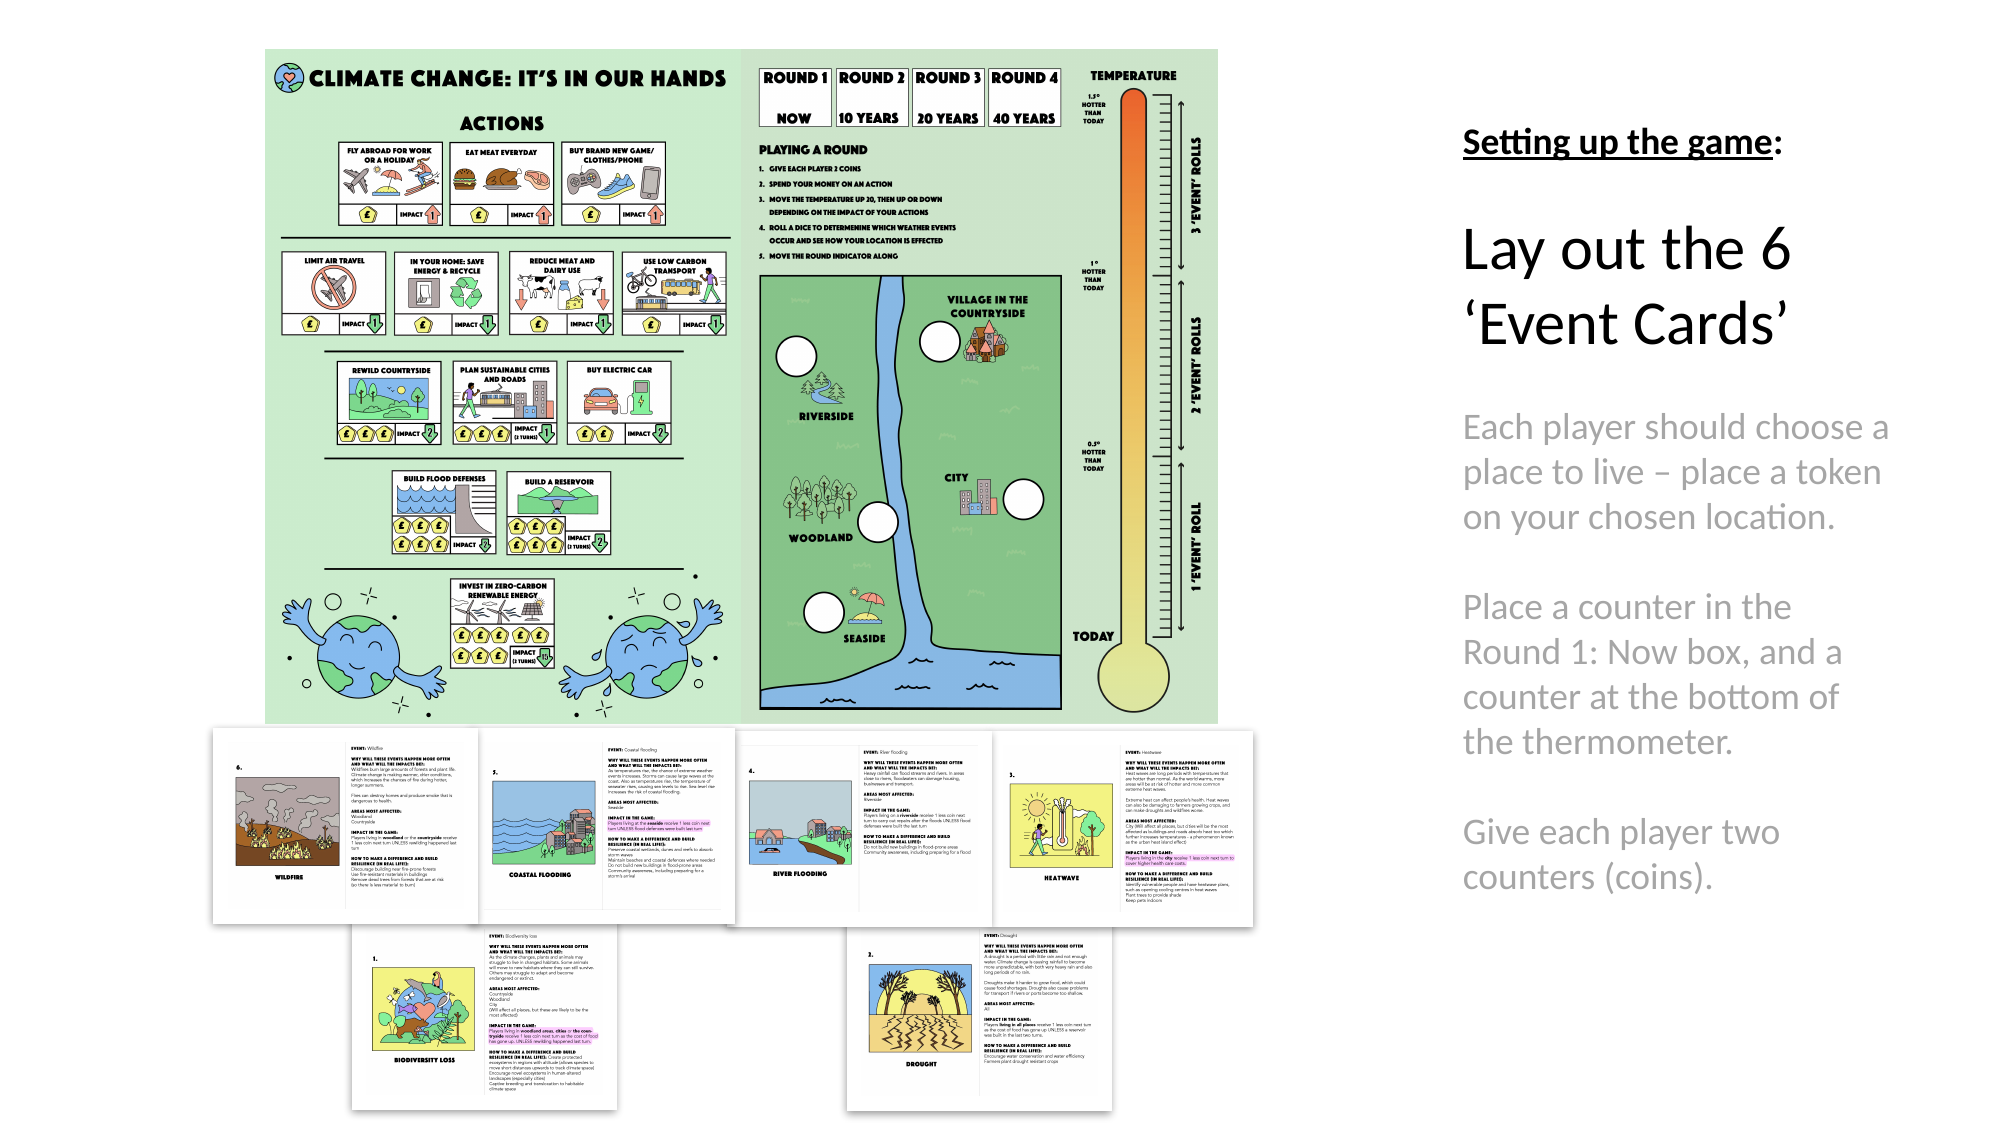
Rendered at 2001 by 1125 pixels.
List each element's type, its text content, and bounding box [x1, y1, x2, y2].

picture [265, 49, 1218, 724]
text_box Setting up the game: Lay out the 6 ‘Event Cards’ Each player should choose a place to live – place a token on your chosen location. Place a counter in the Round 1: Now box, and a counter at the bottom of the thermometer. Give each player two counters (coins). [1448, 109, 1911, 905]
picture [227, 742, 464, 909]
picture [861, 929, 1098, 1096]
picture [1002, 745, 1239, 913]
picture [366, 929, 603, 1096]
picture [484, 742, 721, 910]
picture [741, 745, 978, 913]
